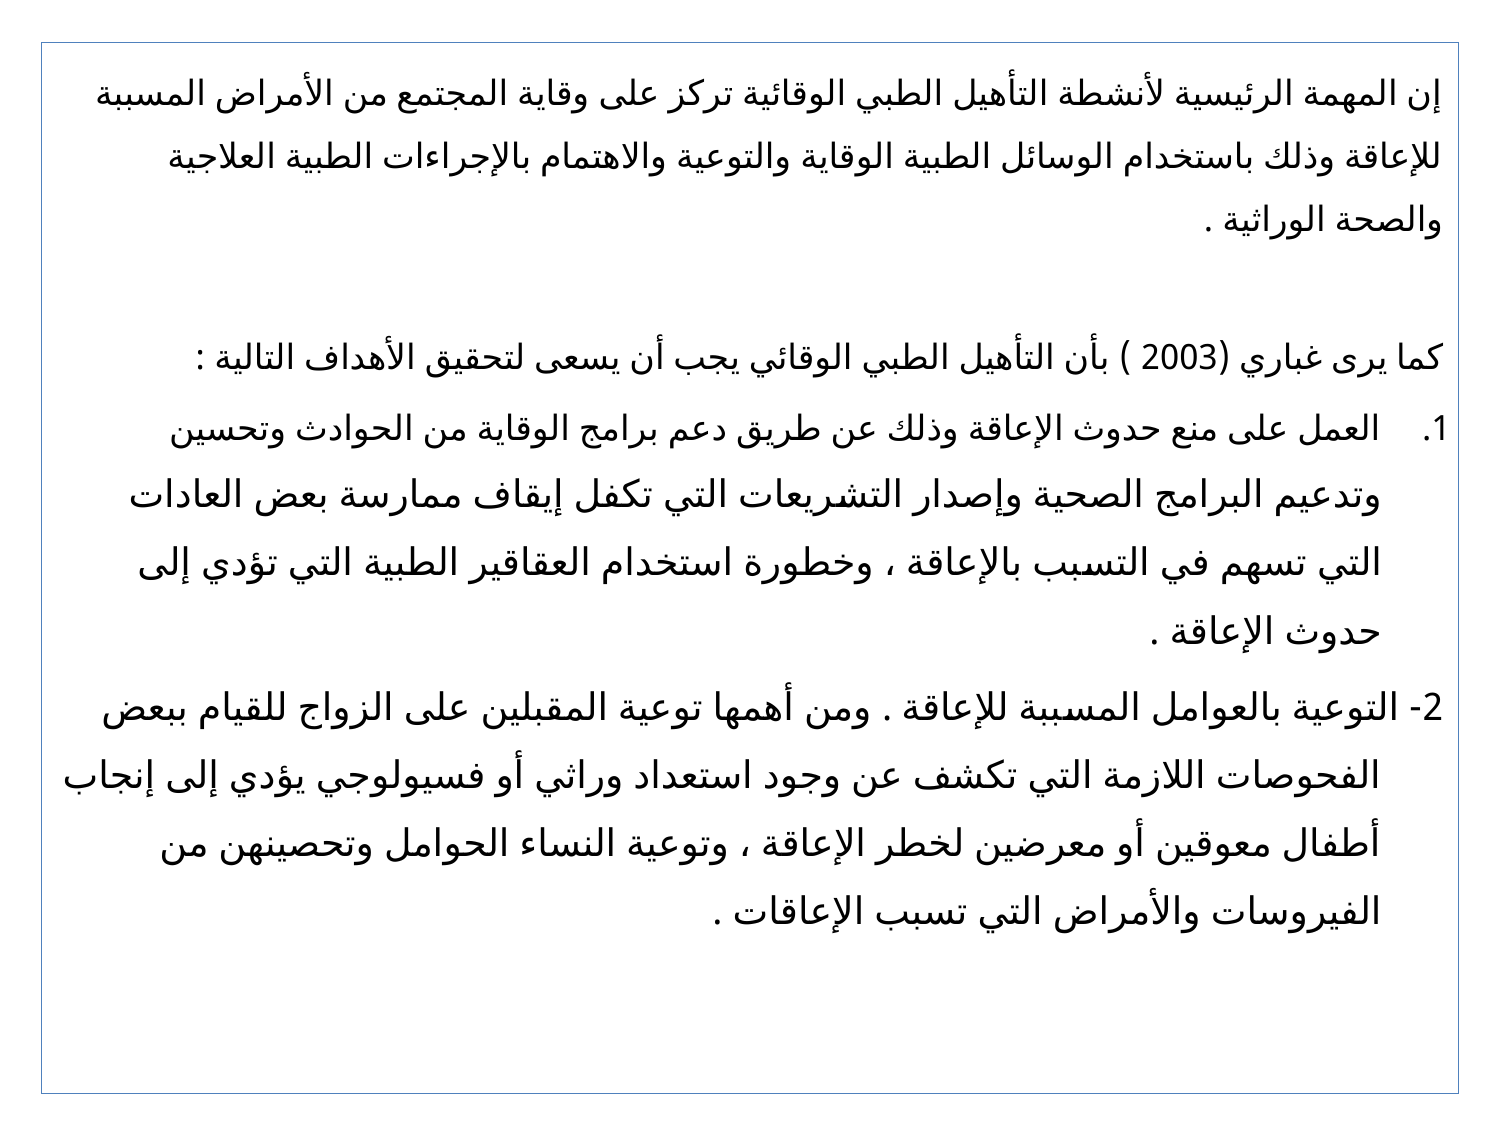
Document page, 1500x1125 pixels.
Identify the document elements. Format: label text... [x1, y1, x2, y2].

list إن المهمة الرئيسية لأنشطة التأهيل الطبي الوقائية تركز على وقاية المجتمع من الأمراض المسببة للإعاقة وذلك باستخدام الوسائل الطبية الوقاية والتوعية والاهتمام بالإجراءات الطبية العلاجية والصحة الوراثية . كما يرى غباري (2003 ) بأن التأهيل الطبي الوقائي يجب أن يسعى لتحقيق الأهداف التالية : العمل على منع حدوث الإعاقة وذلك عن طريق دعم برامج الوقاية من الحوادث وتحسين وتدعيم البرامج الصحية وإصدار التشريعات التي تكفل إيقاف ممارسة بعض العادات التي تسهم في التسبب بالإعاقة ، وخطورة استخدام العقاقير الطبية التي تؤدي إلى حدوث الإعاقة . 2- التوعية بالعوامل المسببة للإعاقة . ومن أهمها توعية المقبلين على الزواج للقيام ببعض الفحوصات اللازمة التي تكشف عن وجود استعداد وراثي أو فسيولوجي يؤدي إلى إنجاب أطفال معوقين أو معرضين لخطر الإعاقة ، وتوعية النساء الحوامل وتحصينهن من الفيروسات والأمراض التي تسبب الإعاقات . [41, 42, 1459, 1094]
